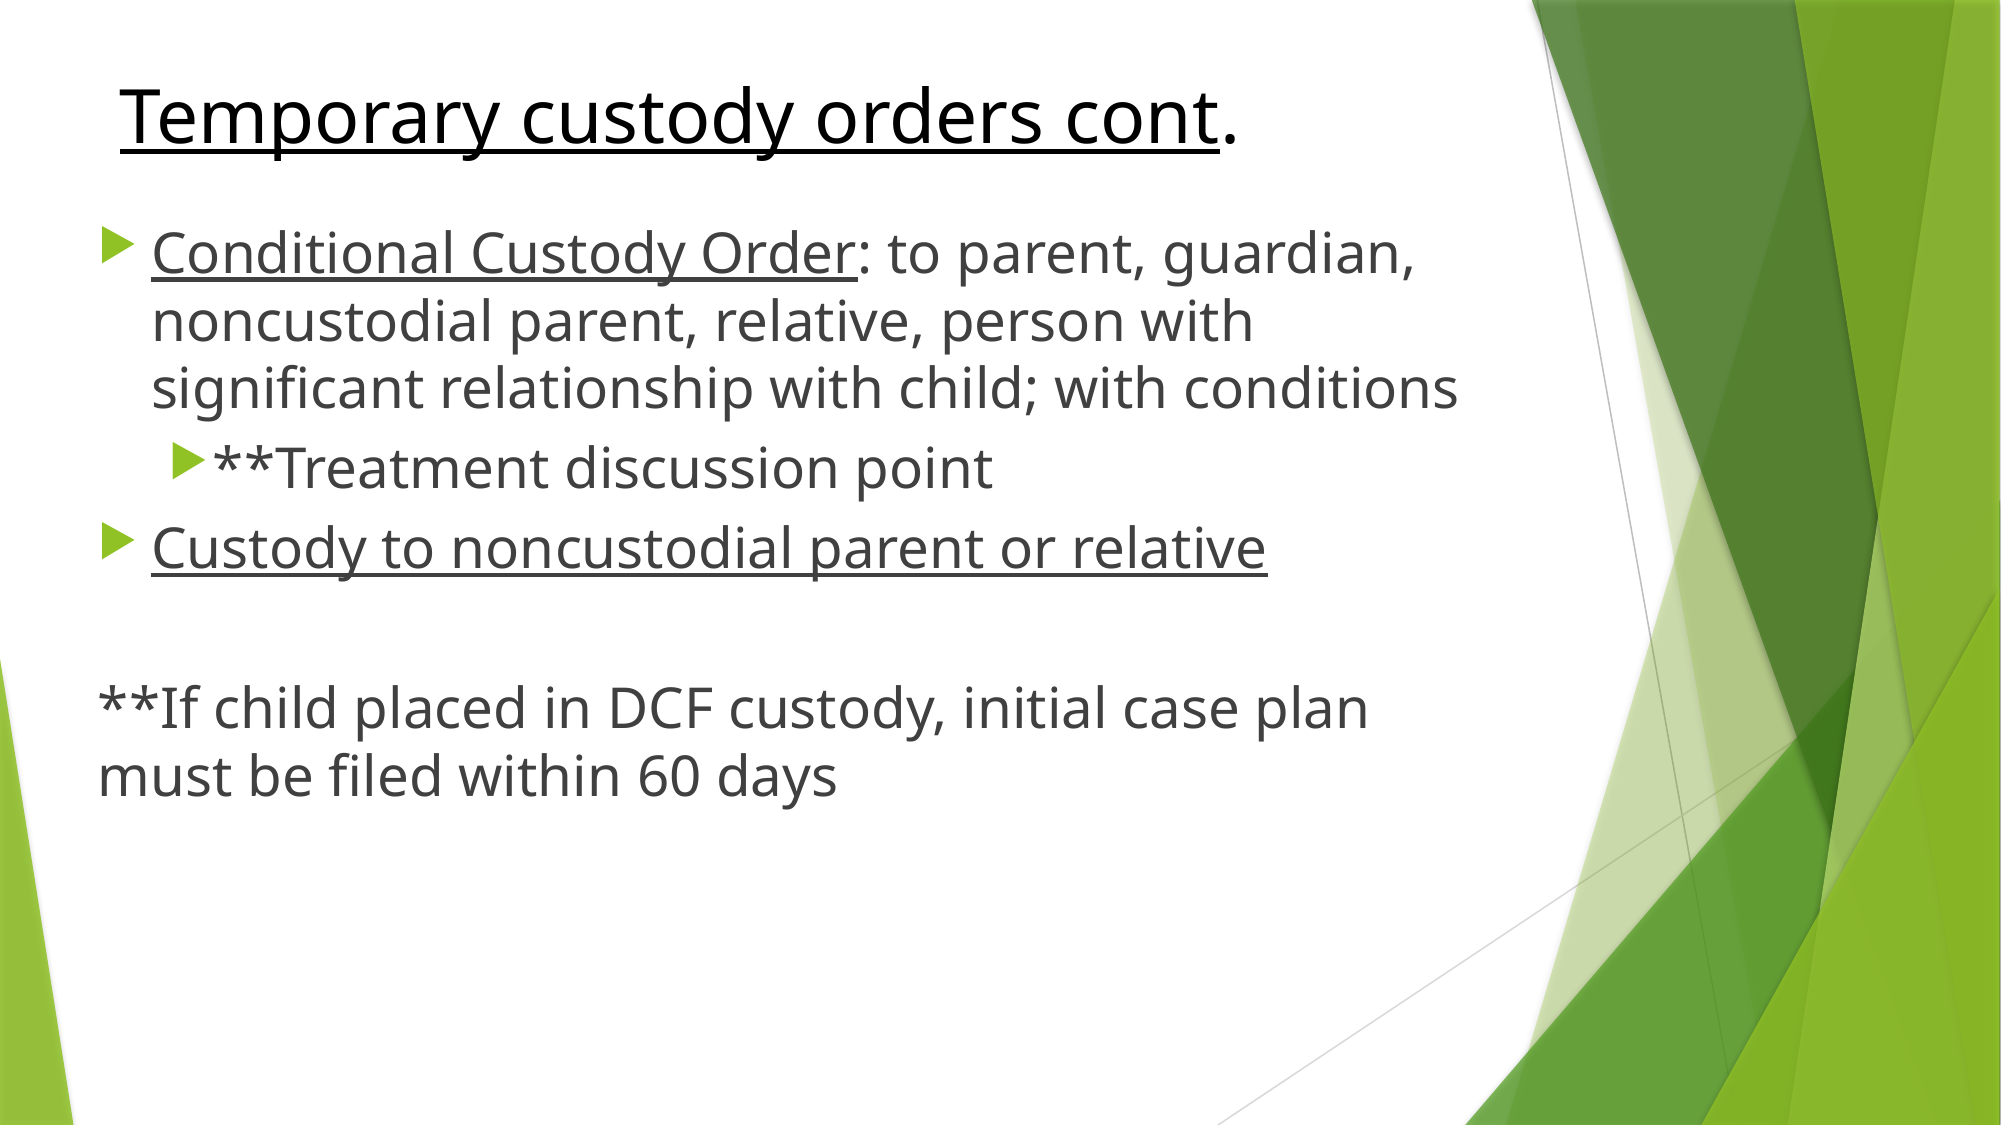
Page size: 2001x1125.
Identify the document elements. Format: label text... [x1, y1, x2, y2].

title Temporary custody orders cont. [104, 60, 1515, 278]
list Conditional Custody Order: to parent, guardian, noncustodial parent, relative, person with significant relationship with child; with conditions **Treatment discussion point Custody to noncustodial parent or relative **If child placed in DCF custody, initial case plan must be filed within 60 days [82, 209, 1494, 846]
